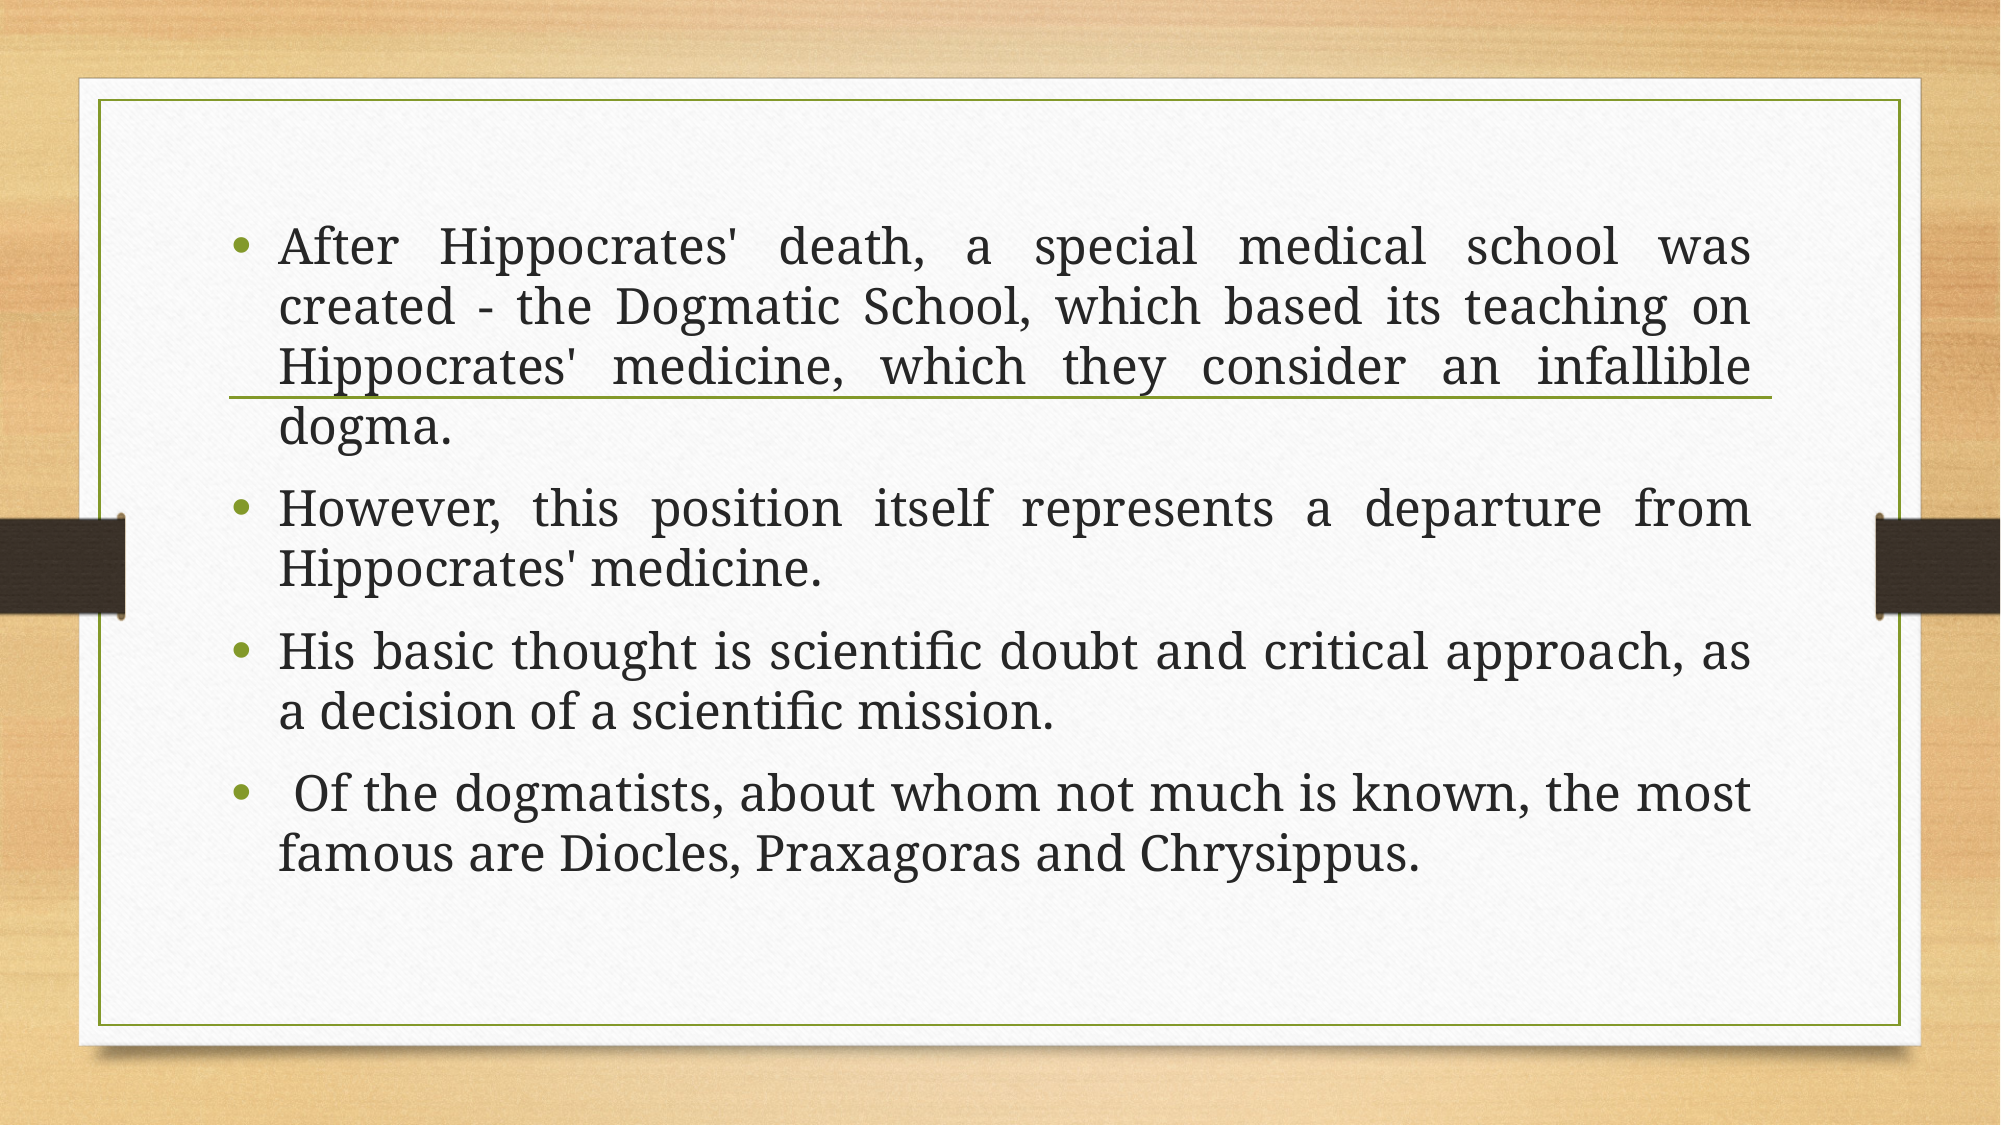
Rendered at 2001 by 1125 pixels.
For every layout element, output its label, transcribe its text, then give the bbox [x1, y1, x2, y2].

picture [0, 0, 2001, 1125]
list After Hippocrates' death, a special medical school was created - the Dogmatic School, which based its teaching on Hippocrates' medicine, which they consider an infallible dogma. However, this position itself represents a departure from Hippocrates' medicine. His basic thought is scientific doubt and critical approach, as a decision of a scientific mission. Of the dogmatists, about whom not much is known, the most famous are Diocles, Praxagoras and Chrysippus. [216, 206, 1768, 926]
